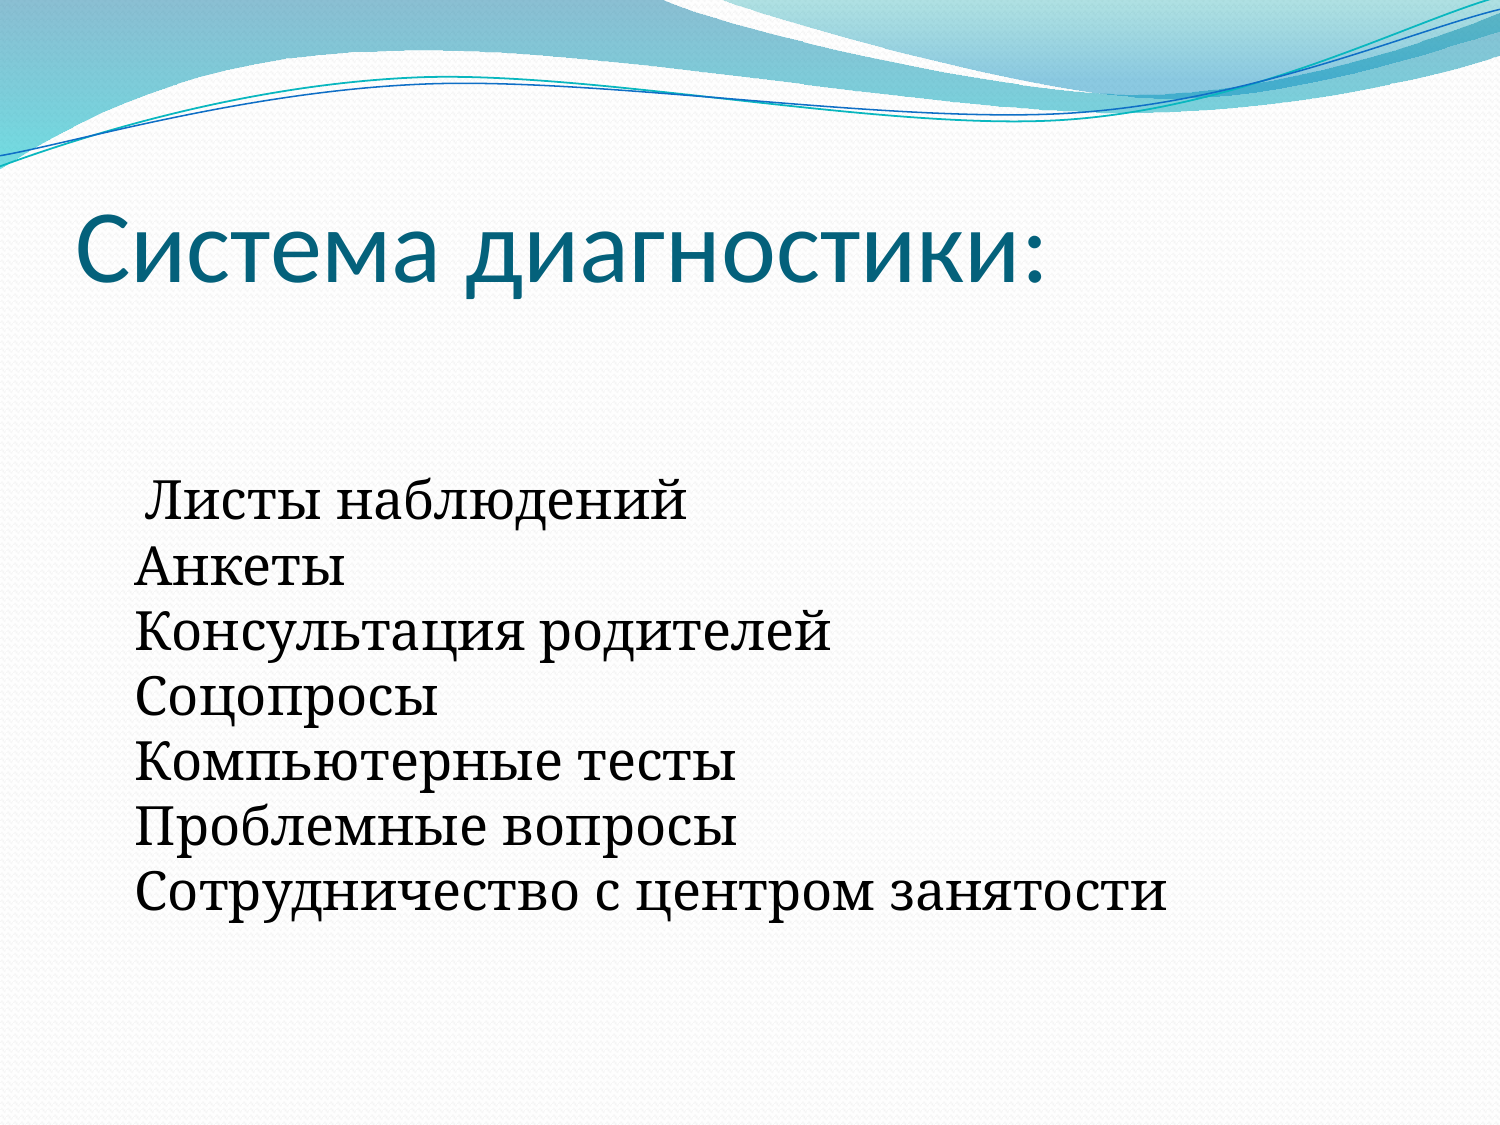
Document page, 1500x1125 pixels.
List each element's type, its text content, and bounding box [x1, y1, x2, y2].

list Листы наблюдений Анкеты Консультация родителей Соцопросы Компьютерные тесты Проблемные вопросы Сотрудничество с центром занятости [75, 317, 1425, 1038]
title Система диагностики: [75, 115, 1425, 303]
